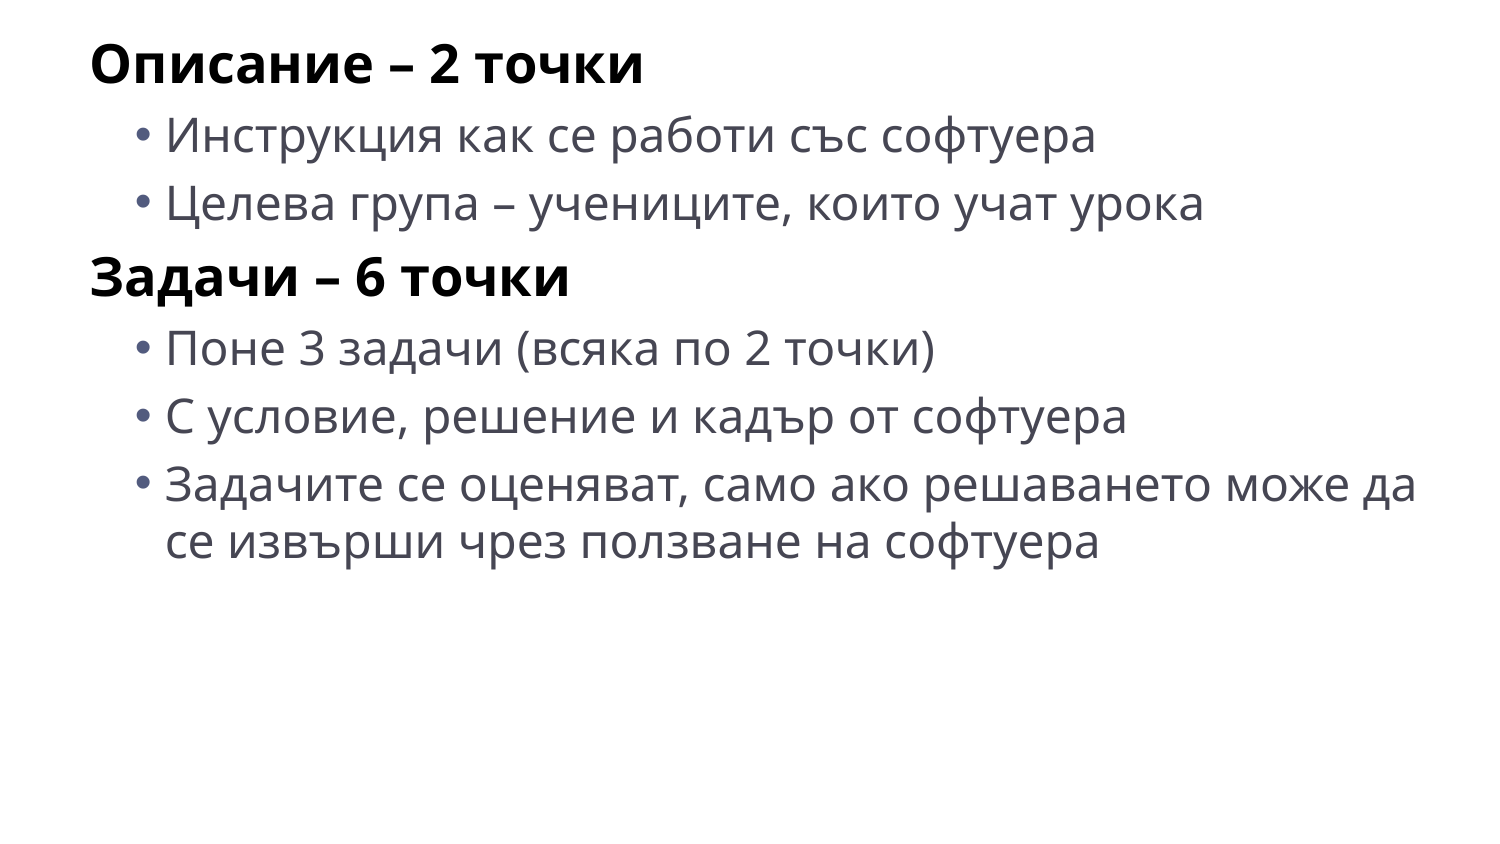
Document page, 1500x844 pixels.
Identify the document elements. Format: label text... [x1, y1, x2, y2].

list Описание – 2 точки Инструкция как се работи със софтуера Целева група – учениците, които учат урока Задачи – 6 точки Поне 3 задачи (всяка по 2 точки) С условие, решение и кадър от софтуера Задачите се оценяват, само ако решаването може да се извърши чрез ползване на софтуера [75, 21, 1475, 835]
